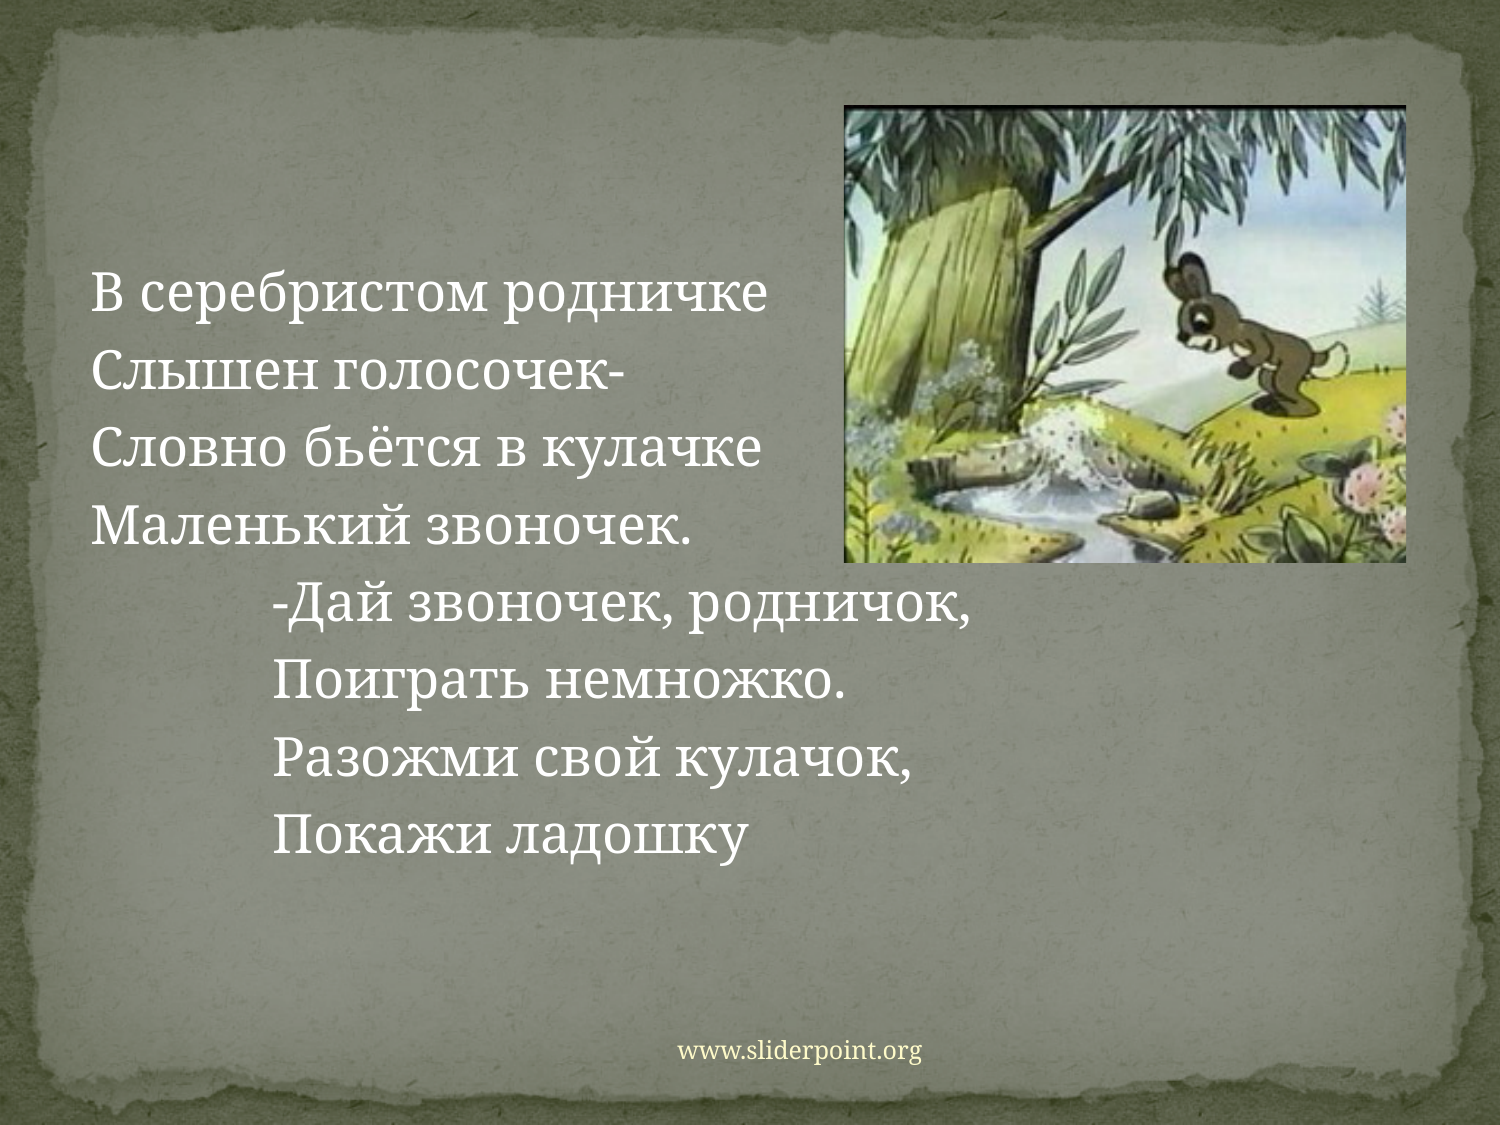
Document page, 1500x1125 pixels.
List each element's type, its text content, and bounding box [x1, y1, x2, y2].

picture [843, 105, 1407, 563]
footer www.sliderpoint.org [350, 1017, 938, 1081]
list В серебристом родничке Слышен голосочек- Словно бьётся в кулачке Маленький звоночек. -Дай звоночек, родничок, Поиграть немножко. Разожми свой кулачок, Покажи ладошку [74, 249, 1426, 1001]
